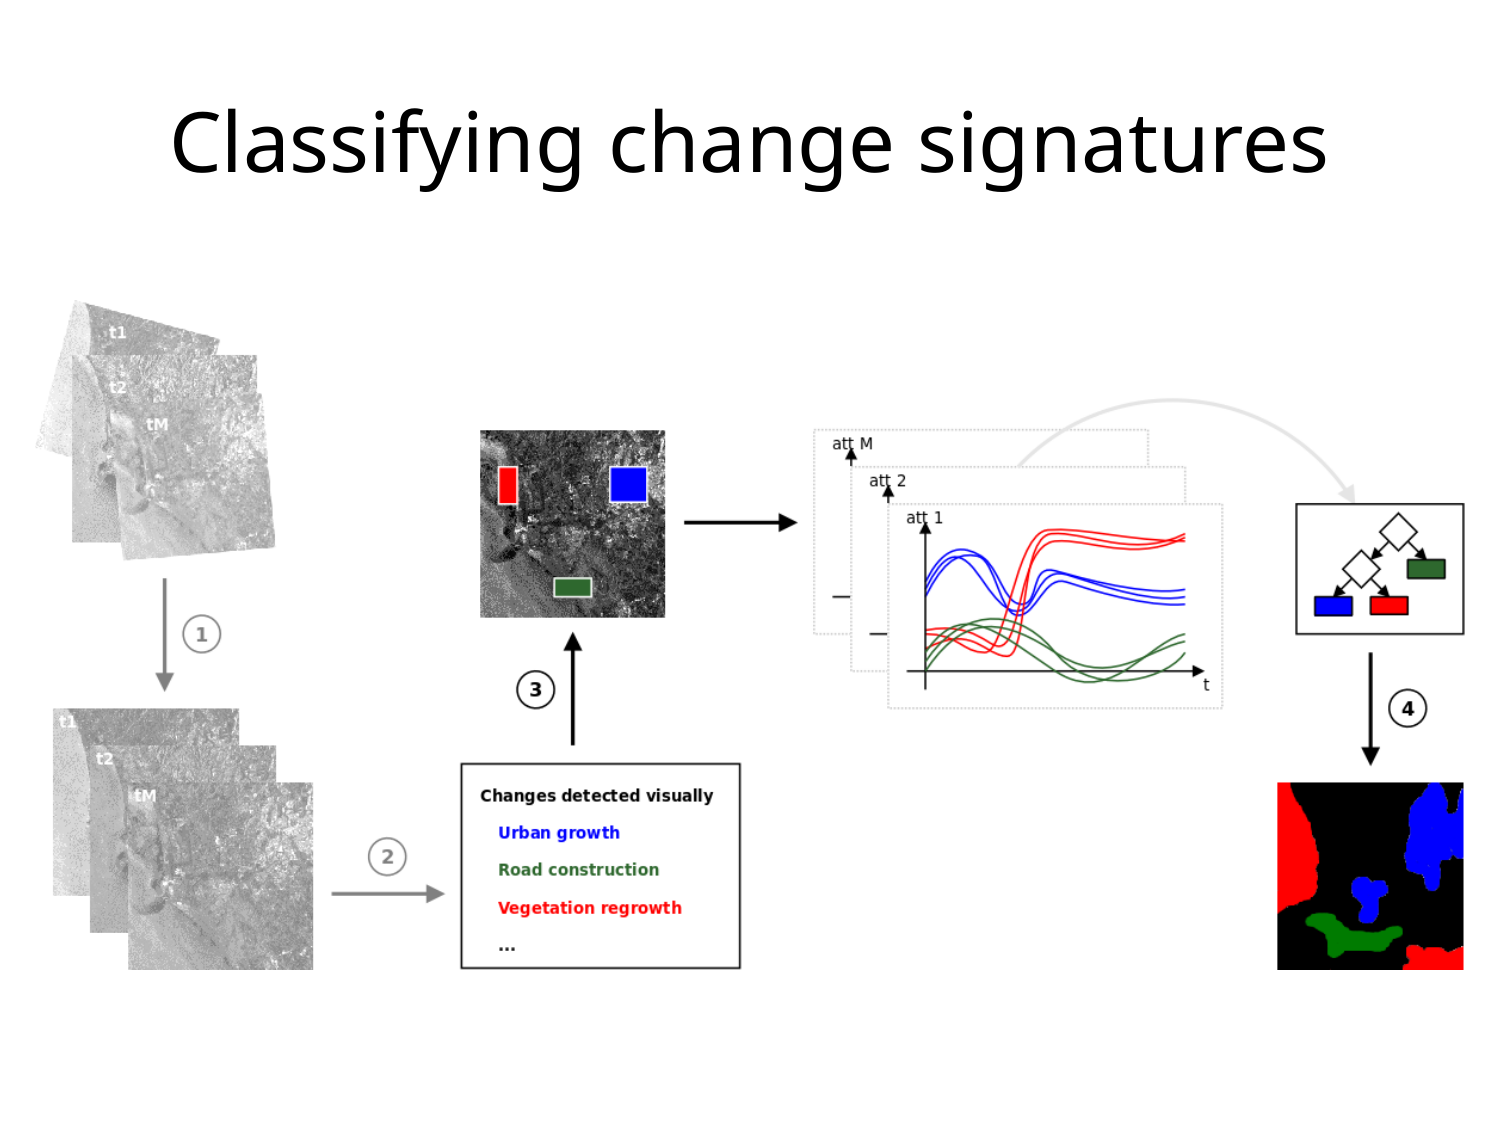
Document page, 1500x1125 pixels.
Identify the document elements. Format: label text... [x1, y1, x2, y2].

title Classifying change signatures [75, 45, 1425, 233]
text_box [34, 253, 1466, 1044]
